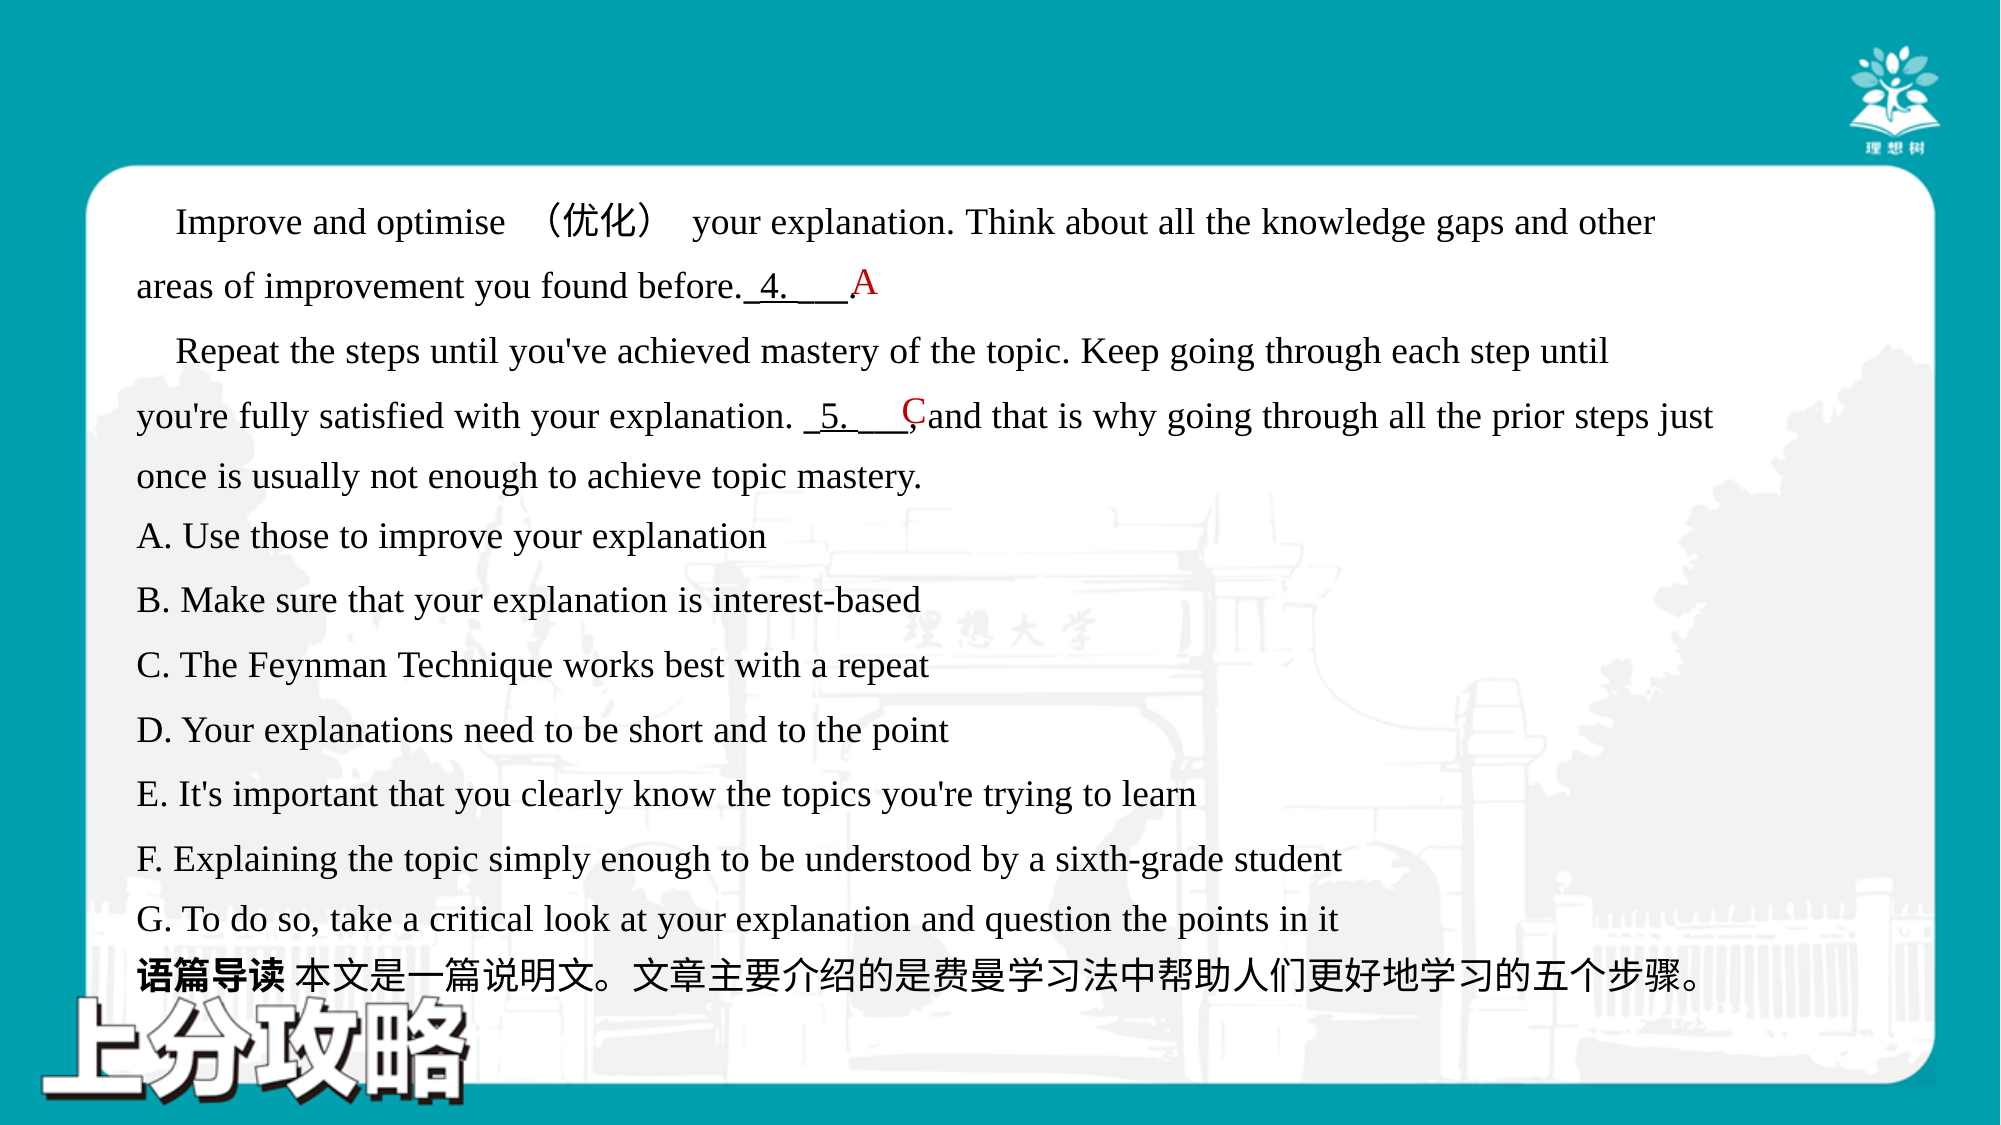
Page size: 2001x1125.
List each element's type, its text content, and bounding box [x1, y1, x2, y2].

text_box C [887, 366, 941, 425]
text_box A [837, 237, 892, 296]
text_box Improve and optimise （优化） your explanation. Think about all the knowledge gaps and other areas of improvement you found before._4. ___. Repeat the steps until you've achieved mastery of the topic. Keep going through each step until you're fully satisfied with your explanation. _5. ___, and that is why going through all the prior steps just once is usually not enough to achieve topic mastery.#7 [136, 177, 1865, 490]
text_box A. Use those to improve your explanation B. Make sure that your explanation is interest-based C. The Feynman Technique works best with a repeat D. Your explanations need to be short and to the point E. It's important that you clearly know the topics you're trying to learn F. Explaining the topic simply enough to be understood by a sixth-grade student G. To do so, take a critical look at your explanation and question the points in it#7 [136, 491, 1865, 933]
text_box 语篇导读 本文是一篇说明文。文章主要介绍的是费曼学习法中帮助人们更好地学习的五个步骤。 [136, 934, 1865, 991]
picture [0, 0, 2000, 1125]
